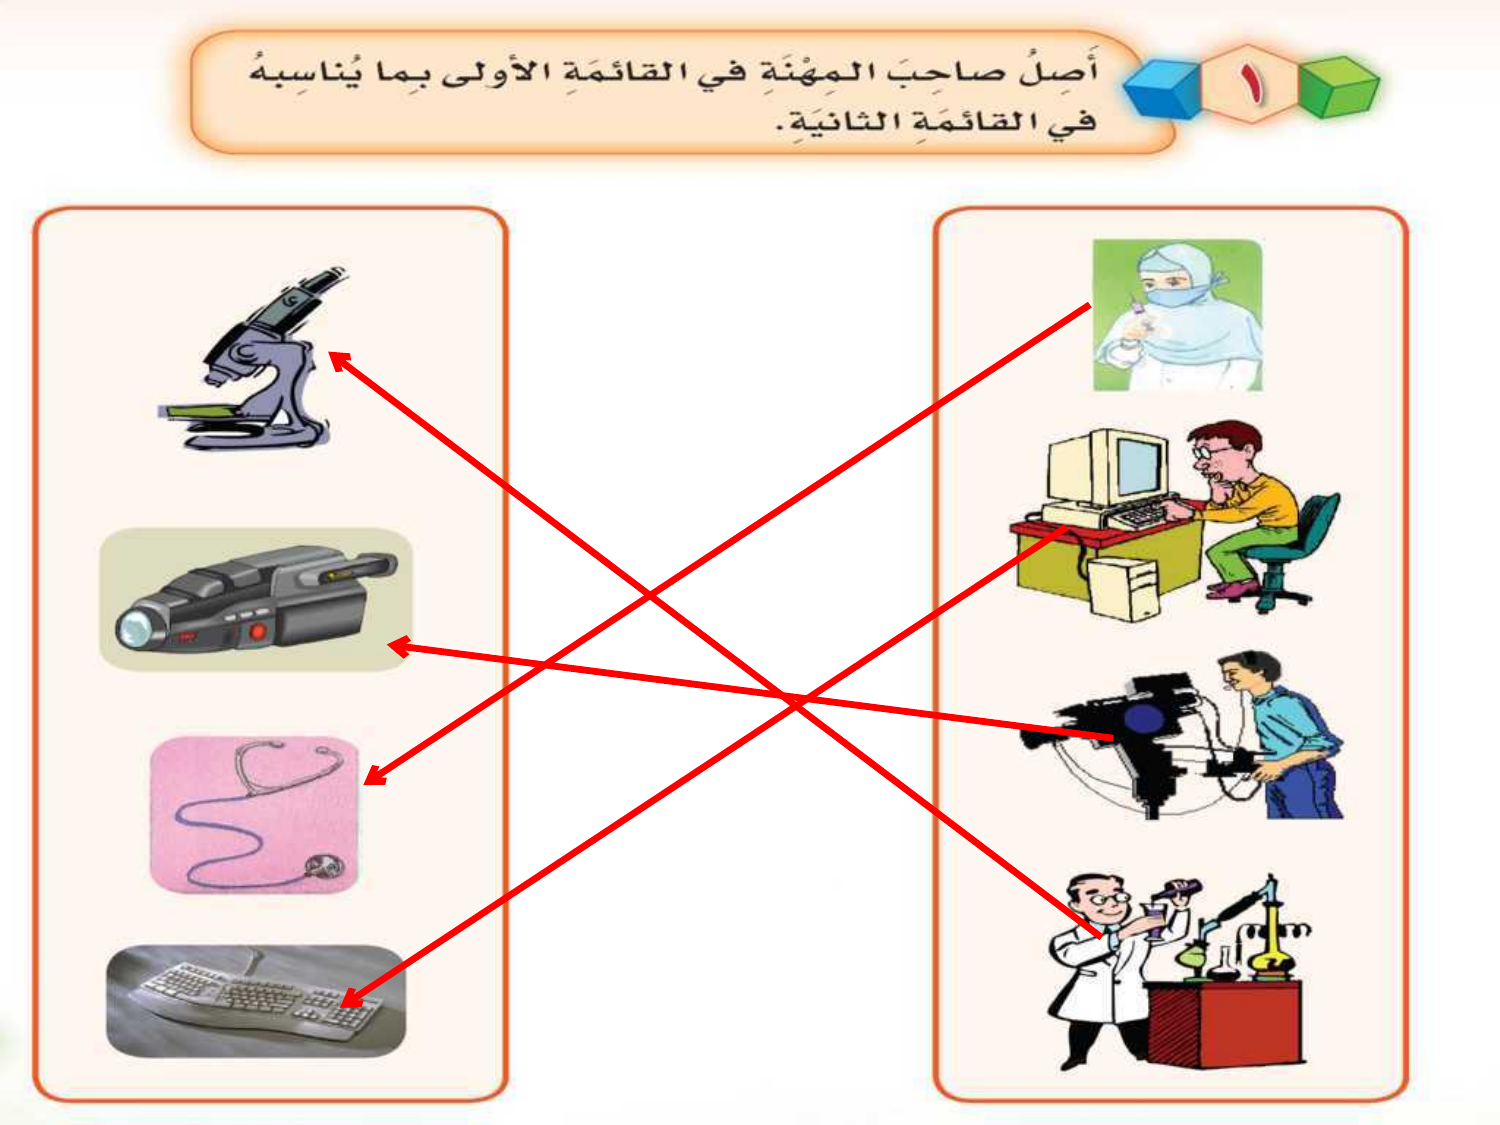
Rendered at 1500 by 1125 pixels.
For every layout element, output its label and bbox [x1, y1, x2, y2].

text_box [363, 304, 1091, 349]
text_box [327, 351, 1102, 938]
picture [0, 0, 1500, 1125]
text_box [339, 947, 1067, 1008]
text_box [1105, 644, 1114, 739]
